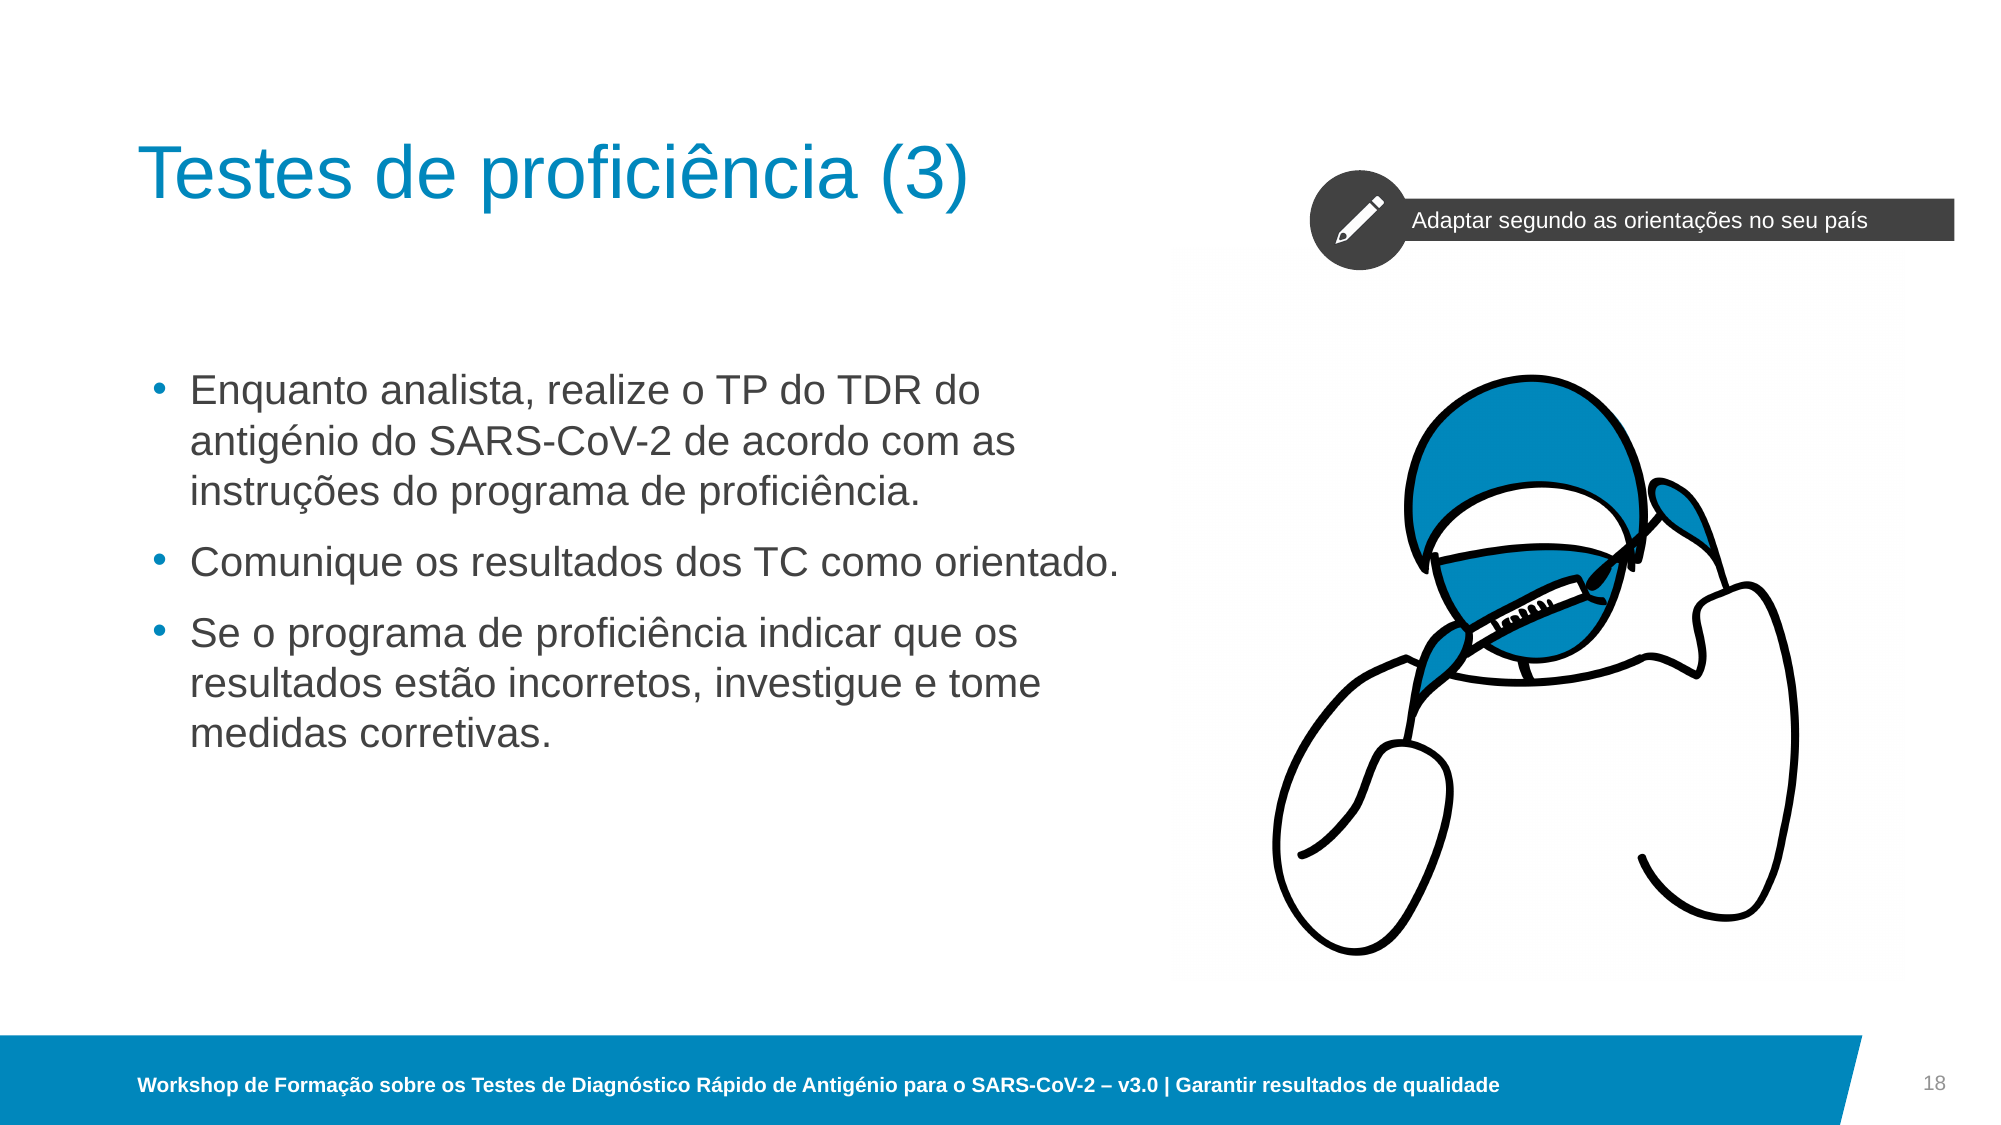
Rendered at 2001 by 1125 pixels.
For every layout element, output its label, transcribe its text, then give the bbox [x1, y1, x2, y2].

list Enquanto analista, realize o TP do TDR do antigénio do SARS-CoV-2 de acordo com as instruções do programa de proficiência. Comunique os resultados dos TC como orientado. Se o programa de proficiência indicar que os resultados estão incorretos, investigue e tome medidas corretivas. [137, 284, 1164, 1014]
title Testes de proficiência (3) [137, 59, 1863, 215]
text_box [1310, 171, 1955, 270]
slide_number 18 [1862, 1035, 1947, 1125]
picture [1171, 247, 1905, 981]
footer Workshop de Formação sobre os Testes de Diagnóstico Rápido de Antigénio para o SARS-CoV-2 – v3.0 | Garantir resultados de qualidade [137, 1042, 1642, 1125]
